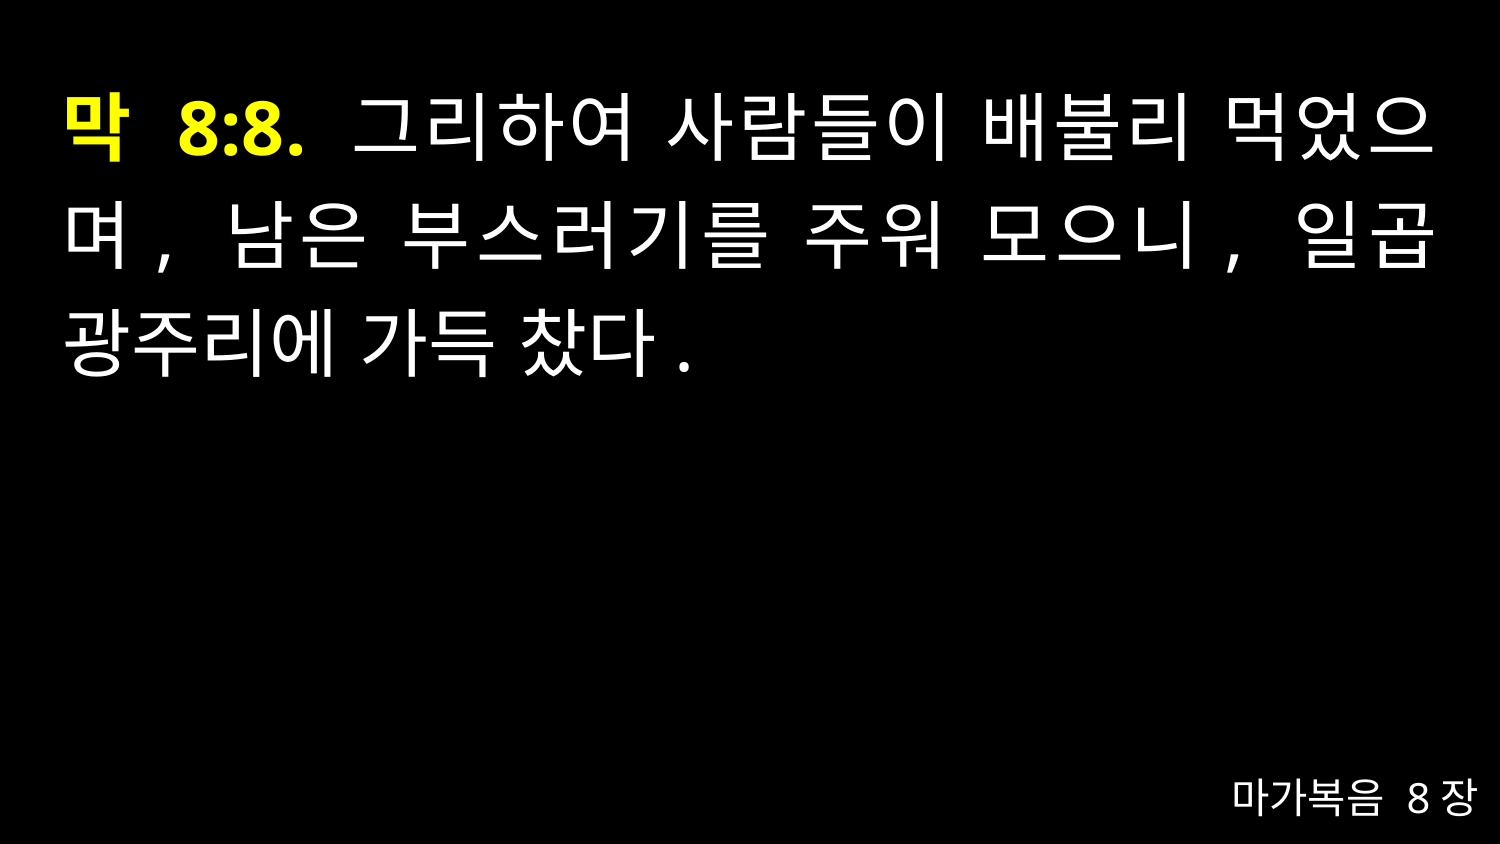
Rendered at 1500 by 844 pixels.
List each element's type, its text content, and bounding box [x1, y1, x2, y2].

subtitle 마가복음 8장 [916, 770, 1500, 844]
title 막 8:8. 그리하여 사람들이 배불리 먹었으며, 남은 부스러기를 주워 모으니, 일곱 광주리에 가득 찼다. [0, 0, 1500, 844]
